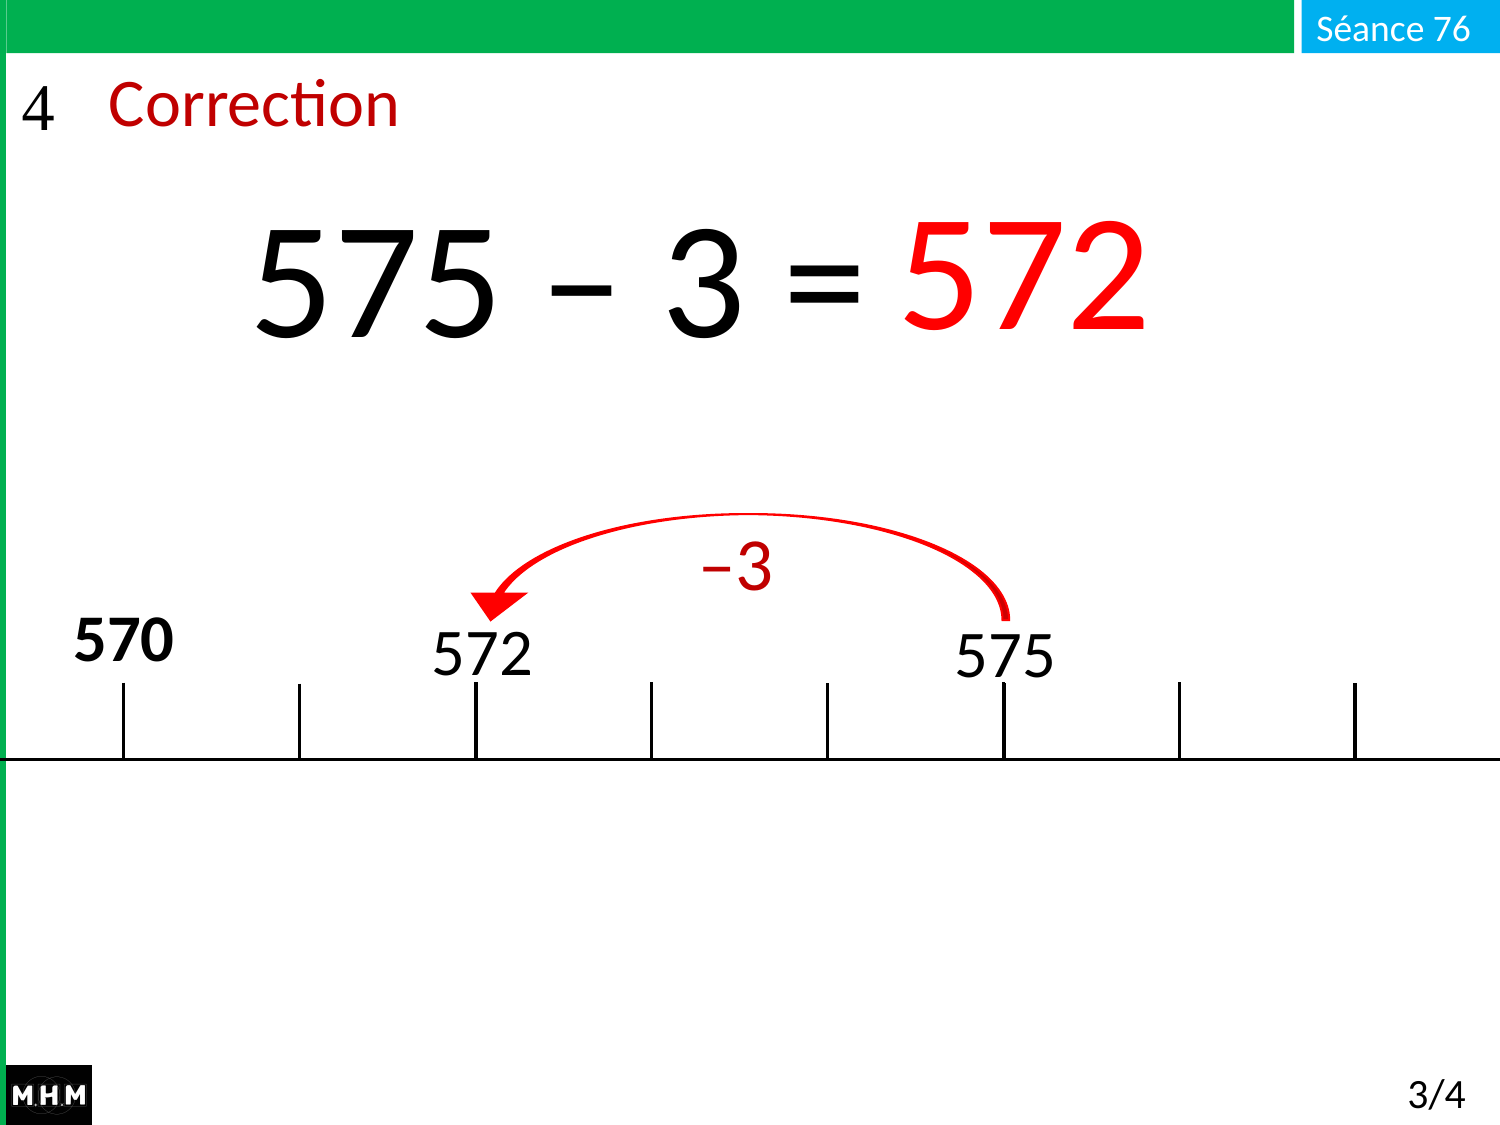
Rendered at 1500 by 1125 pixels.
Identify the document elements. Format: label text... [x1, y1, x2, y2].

list 3/4 [1373, 1064, 1500, 1125]
text_box –3 [683, 507, 838, 613]
picture [6, 1065, 92, 1125]
text_box 572 [882, 155, 1216, 370]
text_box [0, 682, 1500, 761]
text_box 572 [417, 601, 558, 682]
text_box [470, 516, 683, 622]
text_box 575 [939, 603, 1081, 682]
text_box 570 [58, 587, 200, 682]
title Correction [93, 60, 1388, 150]
text_box [838, 519, 1011, 622]
text_box 575 – 3 = … [234, 163, 1233, 379]
